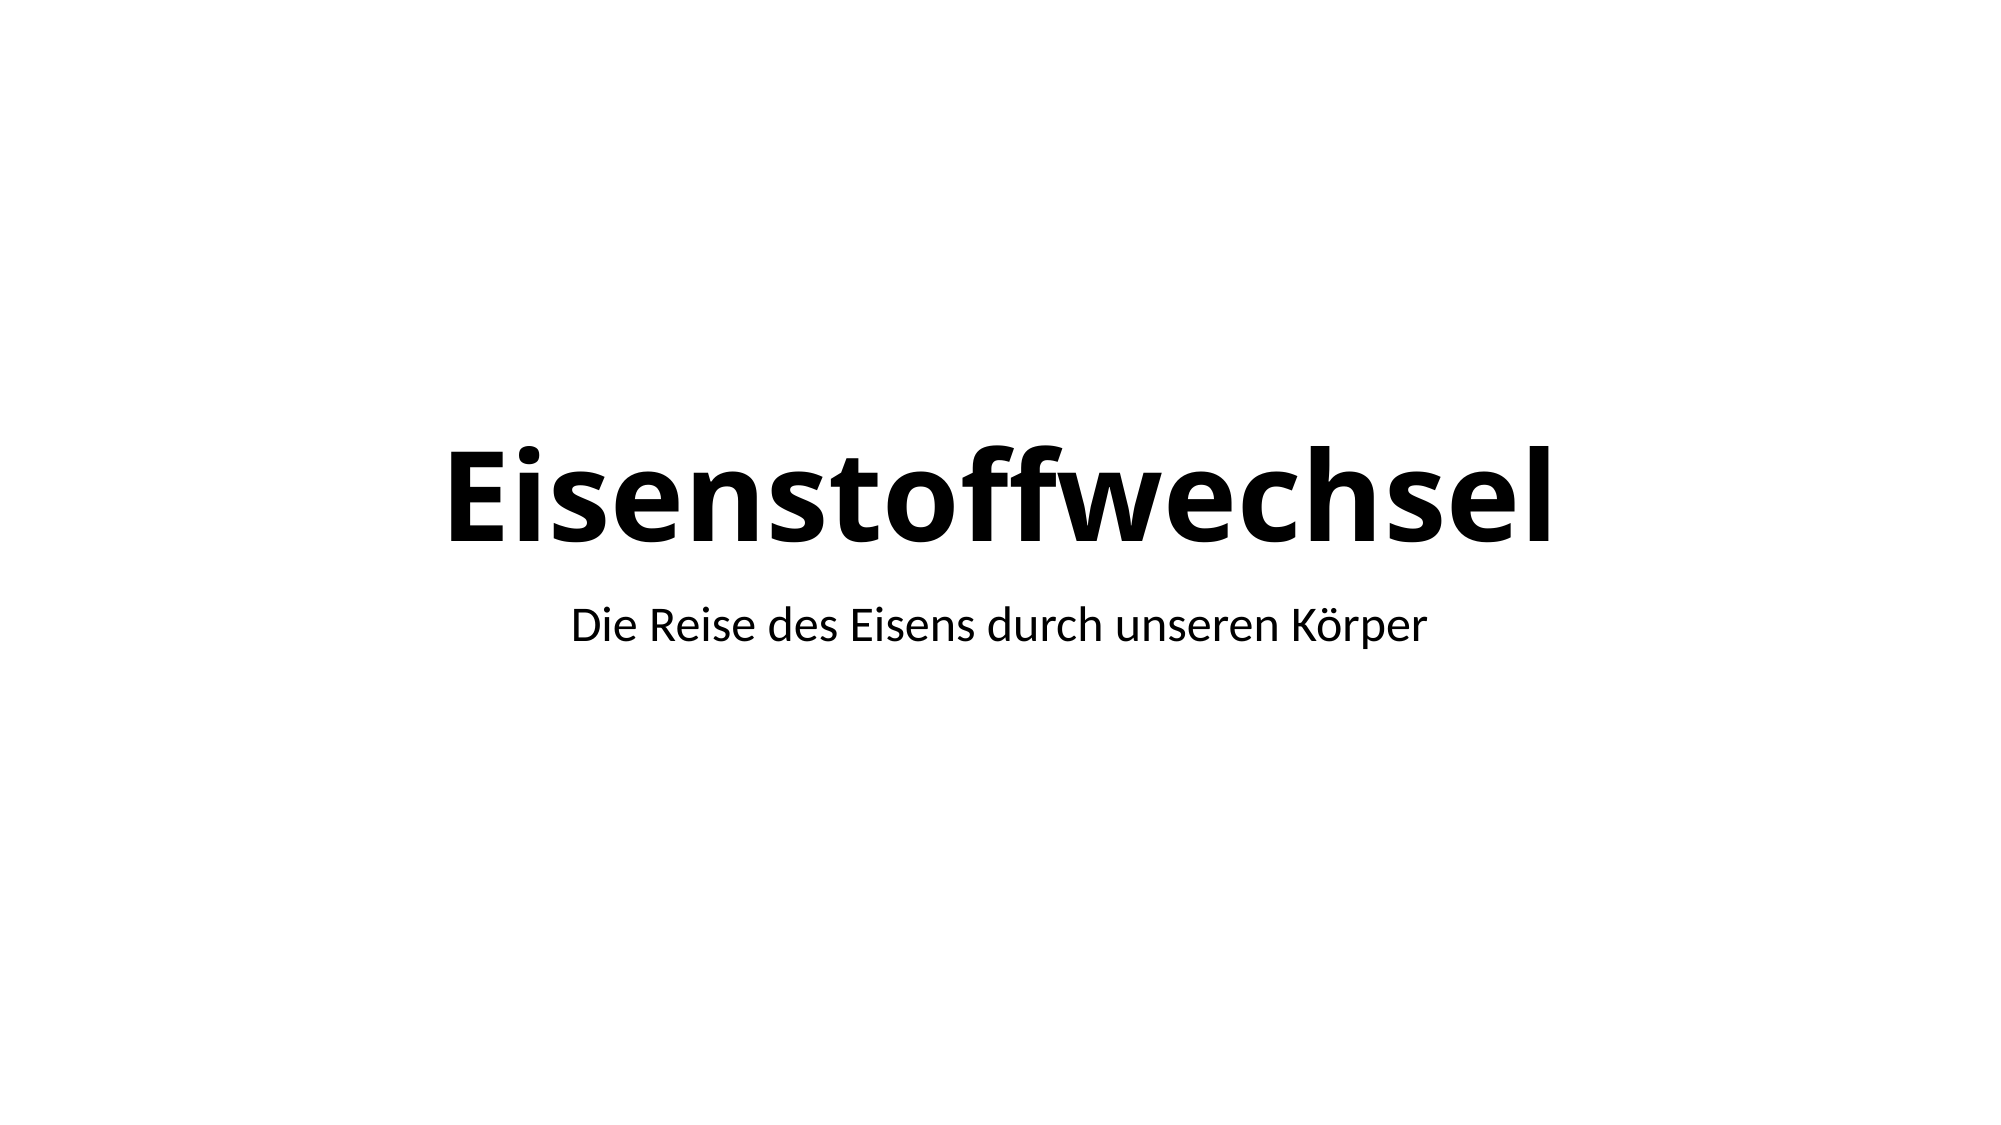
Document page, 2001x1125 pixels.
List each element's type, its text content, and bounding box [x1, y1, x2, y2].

subtitle Die Reise des Eisens durch unseren Körper [249, 590, 1750, 863]
title Eisenstoffwechsel [249, 184, 1750, 576]
